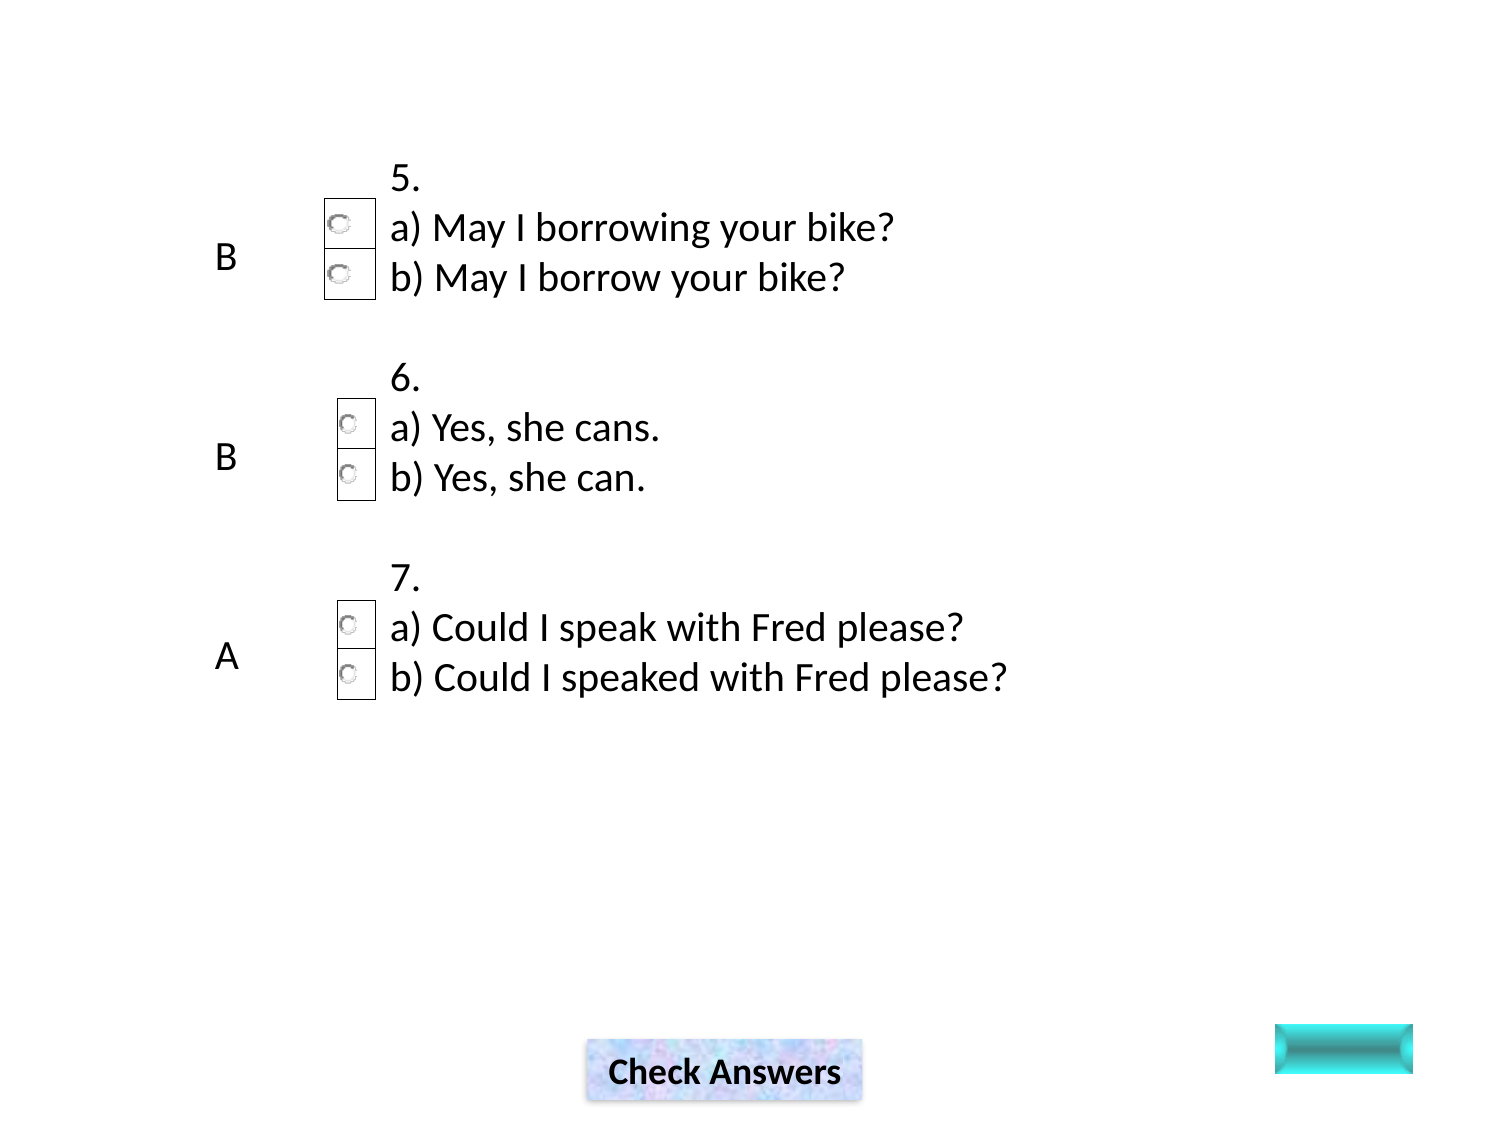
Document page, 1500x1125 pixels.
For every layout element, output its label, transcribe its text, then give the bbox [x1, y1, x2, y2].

text_box 5. a) May I borrowing your bike? b) May I borrow your bike? 6. a) Yes, she cans. b) Yes, she can. 7. a) Could I speak with Fred please? b) Could I speaked with Fred please? [374, 141, 1050, 707]
text_box Check Answers [587, 1039, 863, 1100]
picture [1274, 1024, 1413, 1074]
text_box B B A [199, 220, 288, 686]
